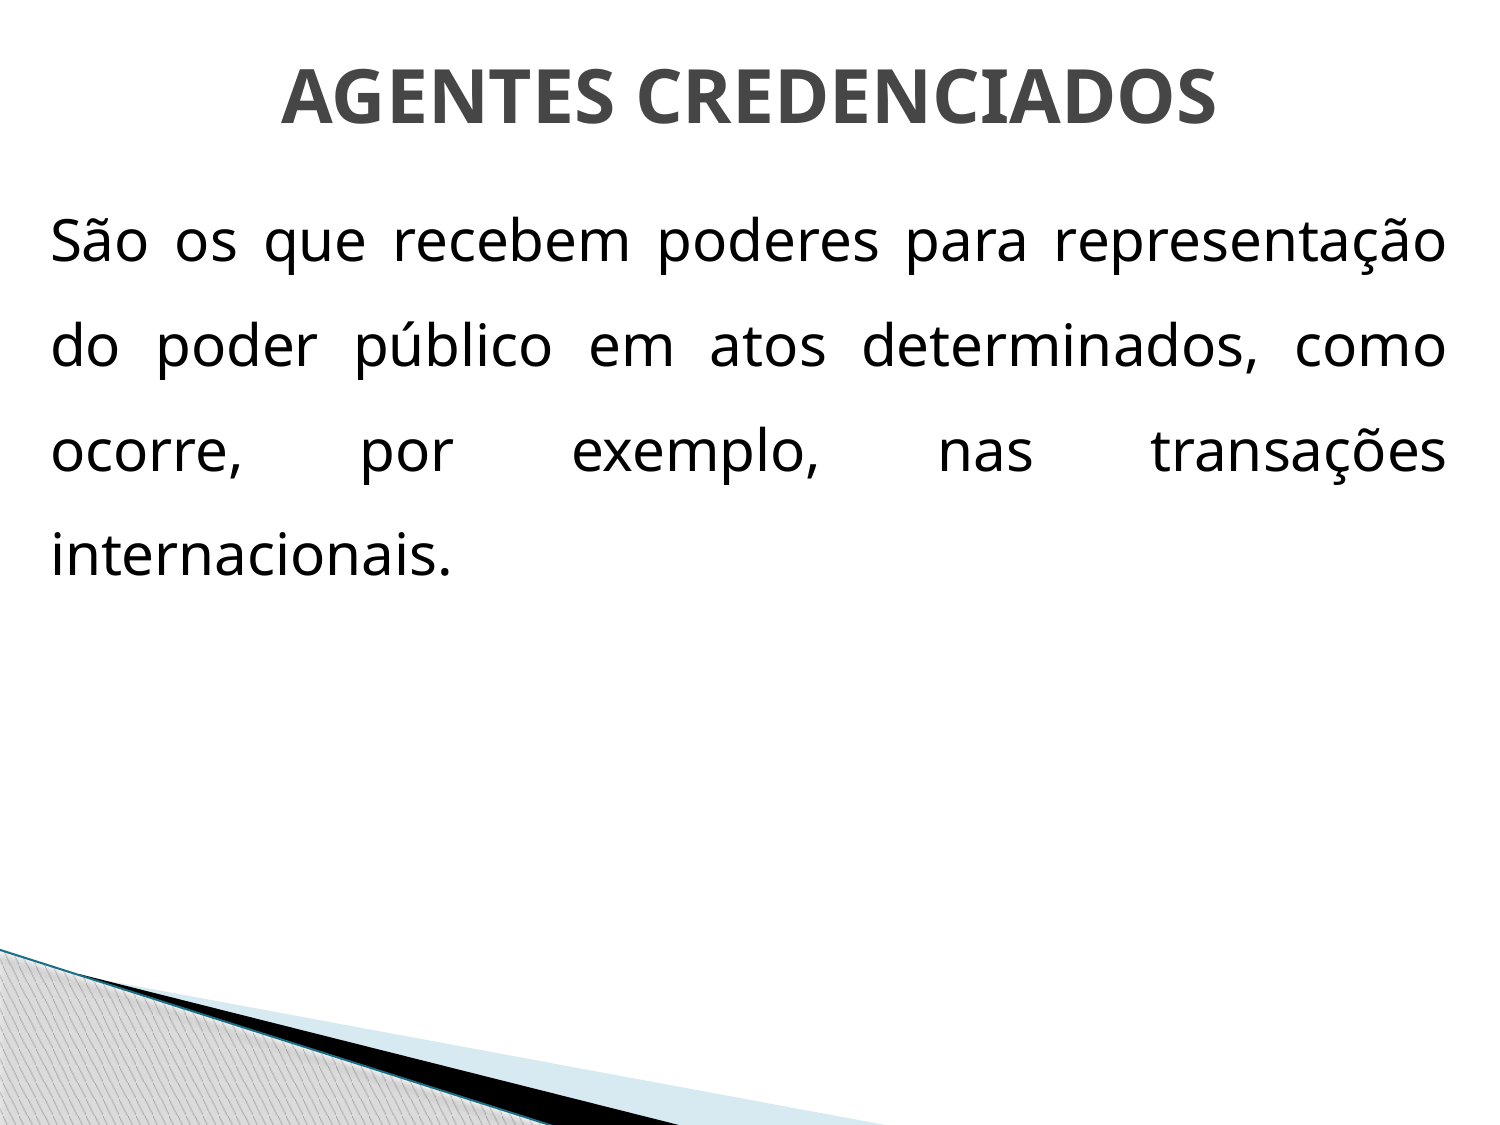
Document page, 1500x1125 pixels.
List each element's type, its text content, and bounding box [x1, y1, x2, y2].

list São os que recebem poderes para representação do poder público em atos determinados, como ocorre, por exemplo, nas transações internacionais. [35, 160, 1463, 1125]
title AGENTES CREDENCIADOS [0, 0, 1500, 188]
